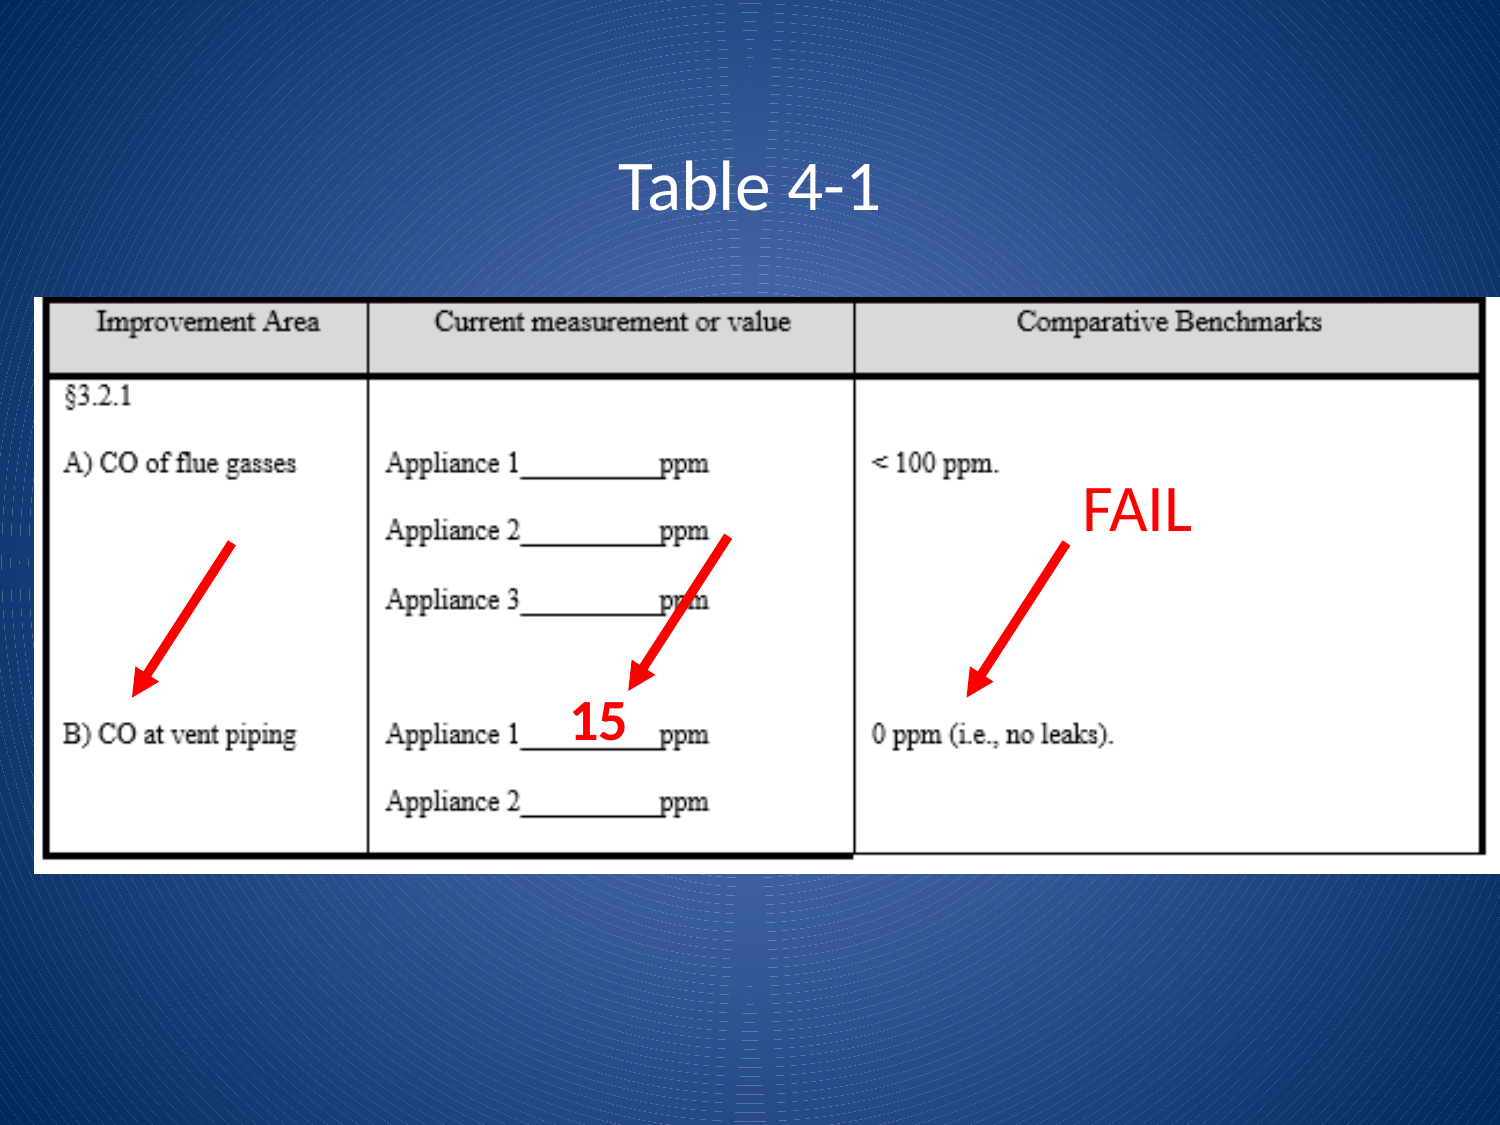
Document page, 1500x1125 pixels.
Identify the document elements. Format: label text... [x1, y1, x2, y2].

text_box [131, 542, 233, 698]
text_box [966, 542, 1067, 698]
title Table 4-1 [75, 45, 1425, 233]
picture [34, 297, 1500, 875]
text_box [627, 535, 729, 692]
